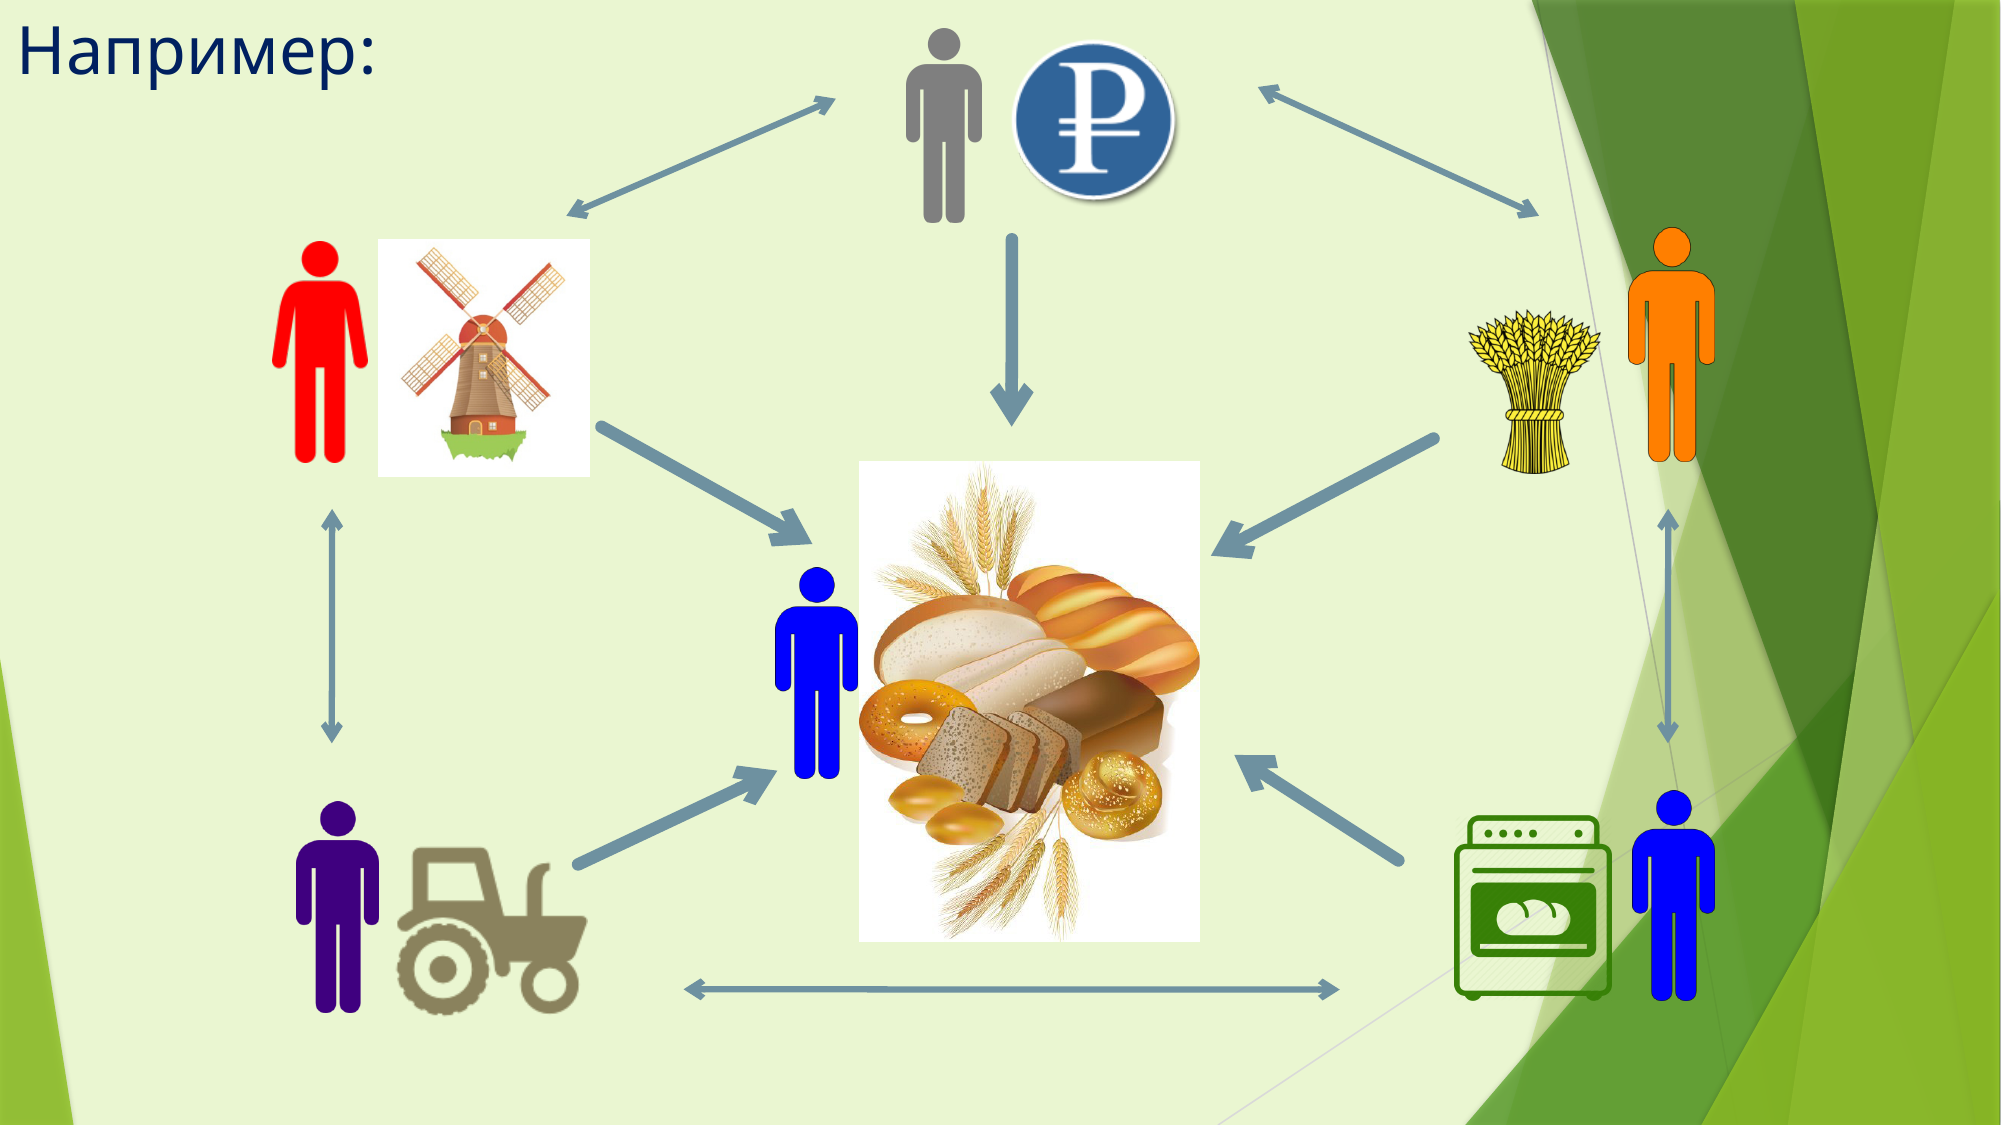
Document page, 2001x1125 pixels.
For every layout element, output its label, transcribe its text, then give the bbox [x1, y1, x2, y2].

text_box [565, 98, 837, 217]
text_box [1210, 437, 1434, 557]
picture [1632, 789, 1716, 1002]
picture [1453, 814, 1612, 1002]
picture [296, 801, 380, 1014]
picture [1628, 227, 1716, 463]
picture [999, 27, 1188, 217]
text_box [600, 426, 813, 545]
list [774, 566, 859, 779]
picture [272, 240, 368, 464]
picture [378, 238, 591, 477]
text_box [577, 770, 778, 865]
picture [858, 461, 1200, 943]
picture [1468, 309, 1602, 475]
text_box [1233, 754, 1399, 861]
picture [390, 824, 589, 1024]
title Например: [1, 0, 415, 99]
picture [905, 27, 983, 224]
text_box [1257, 86, 1540, 217]
